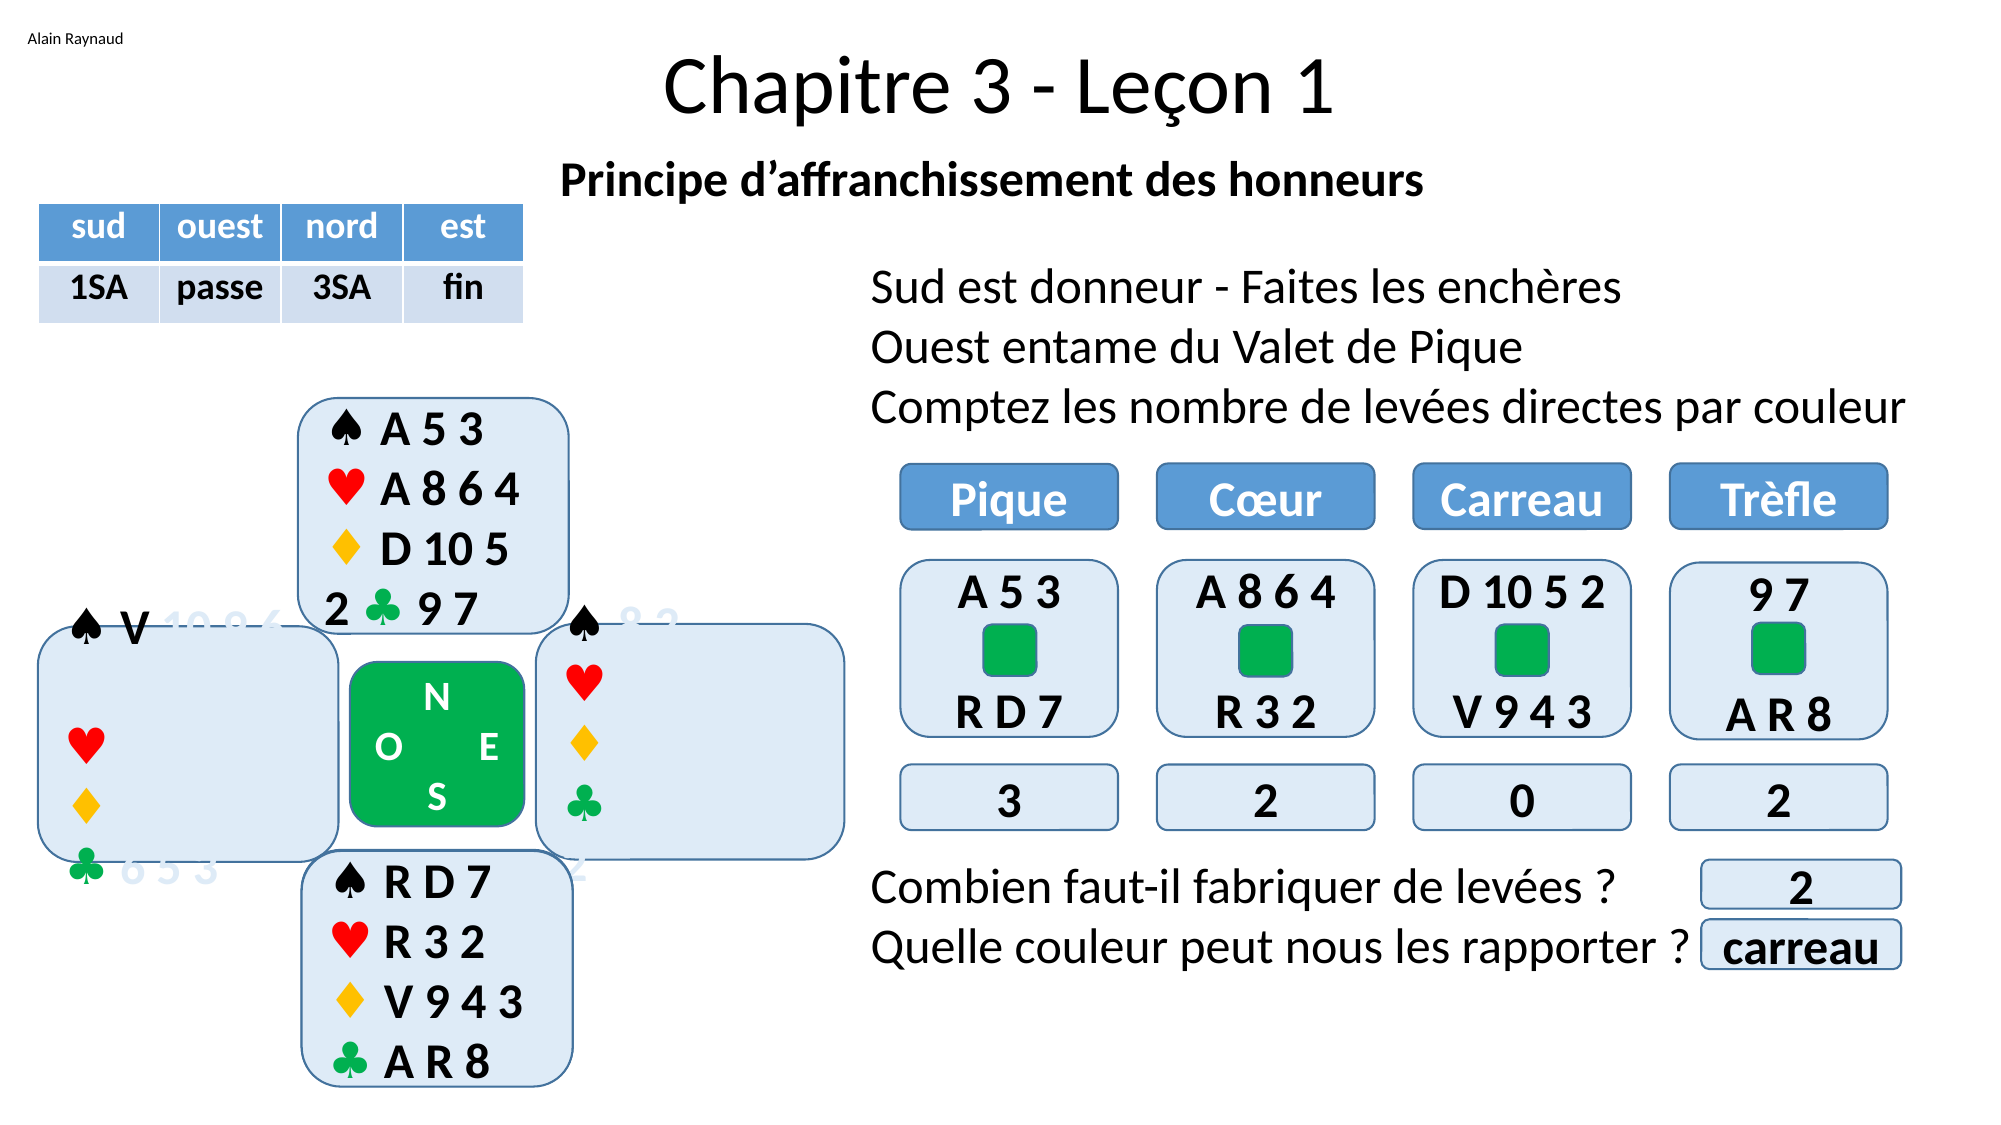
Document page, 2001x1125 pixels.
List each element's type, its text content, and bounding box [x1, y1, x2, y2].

text_box ♠ A 5 3 ♥ A 8 6 4 ♦ D 10 5 2 ♣ 9 7 [296, 396, 570, 635]
text_box ♠ R D 7 ♥ R 3 2 ♦ V 9 4 3 ♣ A R 8 [300, 849, 574, 1088]
text_box Cœur [1155, 462, 1376, 531]
table_header est [404, 204, 523, 261]
text_box Sud est donneur - Faites les enchères Ouest entame du Valet de Pique Comptez les nombre de levées directes par couleur Combien faut-il fabriquer de levées ? Quelle couleur peut nous les rapporter ? [855, 246, 1926, 981]
text_box [1238, 624, 1294, 678]
text_box carreau [1700, 918, 1903, 971]
table_header sud [39, 204, 159, 261]
table_cell passe [160, 266, 280, 323]
text_box Carreau [1412, 462, 1633, 531]
text_box A 5 3 R D 7 [899, 558, 1120, 738]
text_box 0 [1412, 763, 1633, 832]
title Chapitre 3 - Leçon 1 [249, 38, 1750, 139]
text_box Trèfle [1668, 462, 1889, 531]
text_box A 8 6 4 R 3 2 [1155, 558, 1376, 738]
subtitle Principe d’affranchissement des honneurs [37, 139, 1948, 1088]
text_box 3 [899, 763, 1120, 832]
text_box ♠ 8 2 ♥ D 10 9 5 ♦ R 7 ♣ D V 10 4 2 [534, 622, 846, 861]
table_header ouest [160, 204, 280, 261]
table_cell 3SA [282, 266, 402, 323]
text_box 9 7 A R 8 [1668, 561, 1889, 741]
text_box D 10 5 2 V 9 4 3 [1412, 558, 1633, 738]
table_header nord [282, 204, 402, 261]
text_box 2 [1668, 763, 1889, 832]
text_box [1494, 623, 1550, 677]
text_box Pique [899, 462, 1120, 531]
text_box 2 [1700, 858, 1903, 910]
text_box ♠ V 10 9 6 4 ♥ V 7 ♦ A 8 6 ♣ 6 5 3 [36, 625, 340, 864]
text_box N O E S [348, 660, 526, 828]
text_box 2 [1155, 763, 1376, 832]
text_box Alain Raynaud [12, 20, 147, 56]
text_box [982, 623, 1038, 677]
table_cell 1SA [39, 266, 159, 323]
table_cell fin [404, 266, 523, 323]
text_box [1751, 621, 1807, 676]
